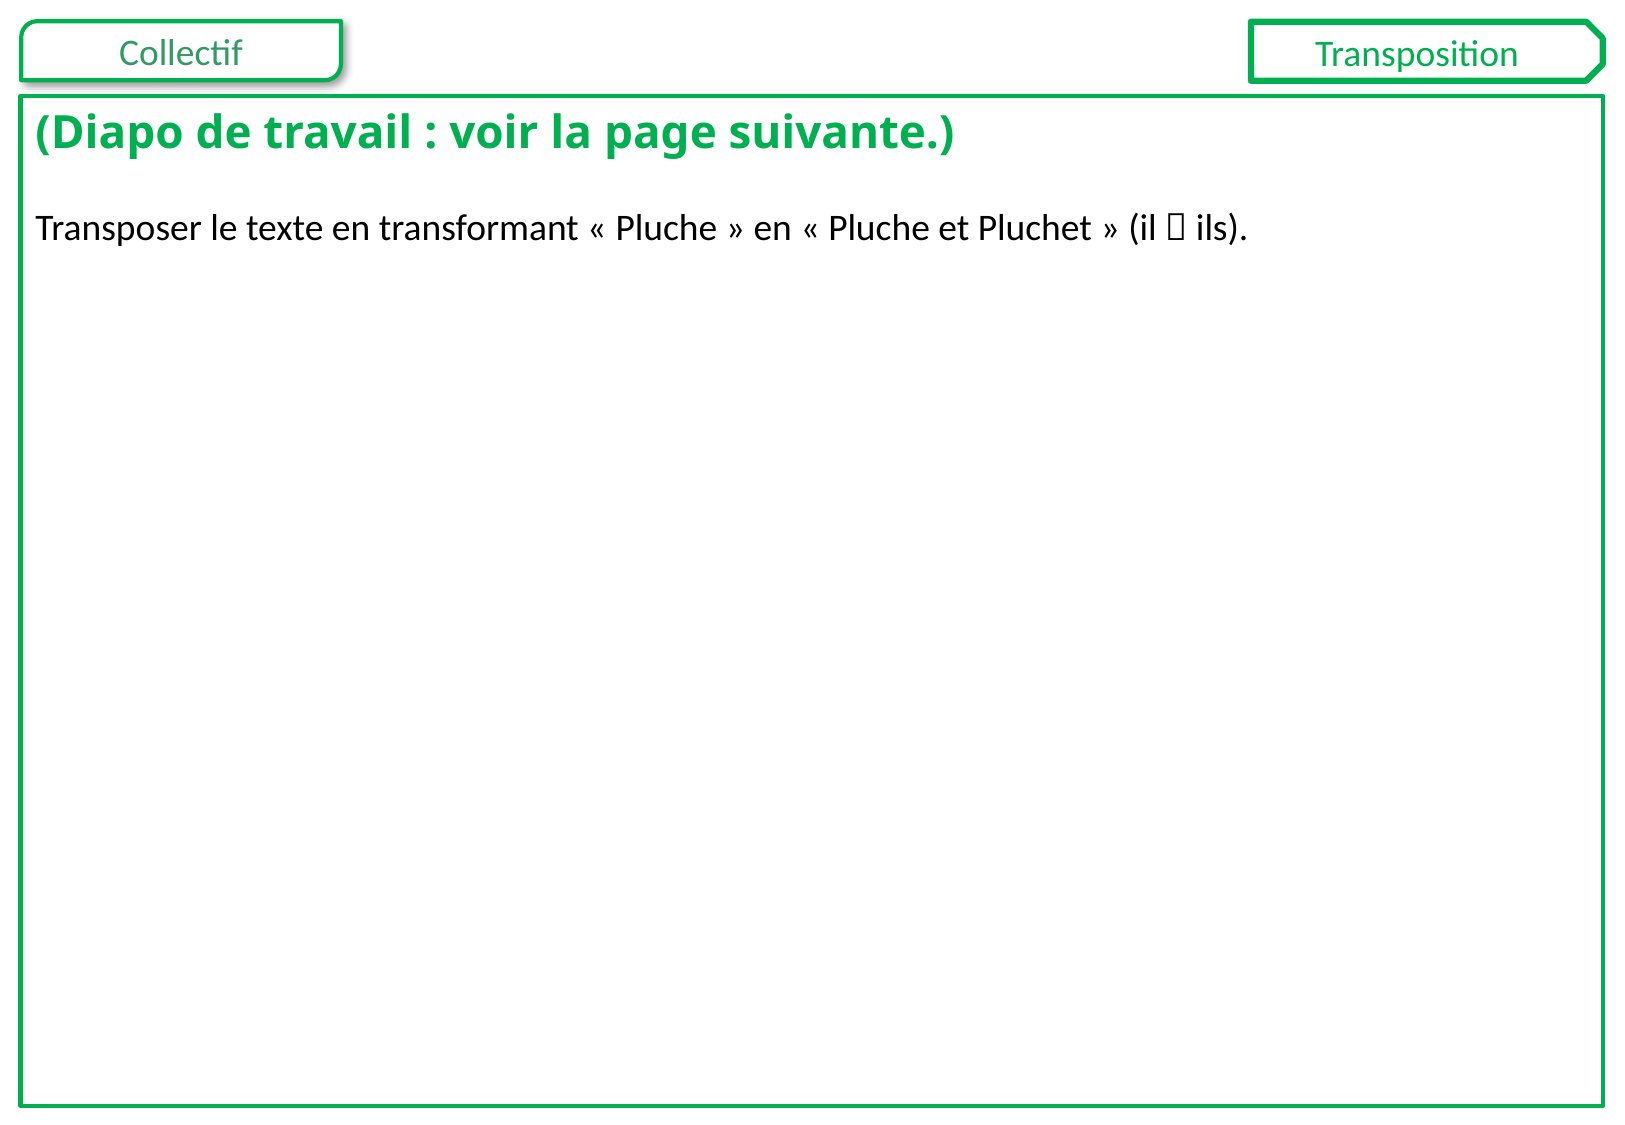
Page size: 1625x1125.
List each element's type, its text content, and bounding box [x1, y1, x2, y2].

list (Diapo de travail : voir la page suivante.) Transposer le texte en transformant « Pluche » en « Pluche et Pluchet » (il  ils). [18, 94, 1605, 1108]
list Transposition [1250, 21, 1584, 81]
